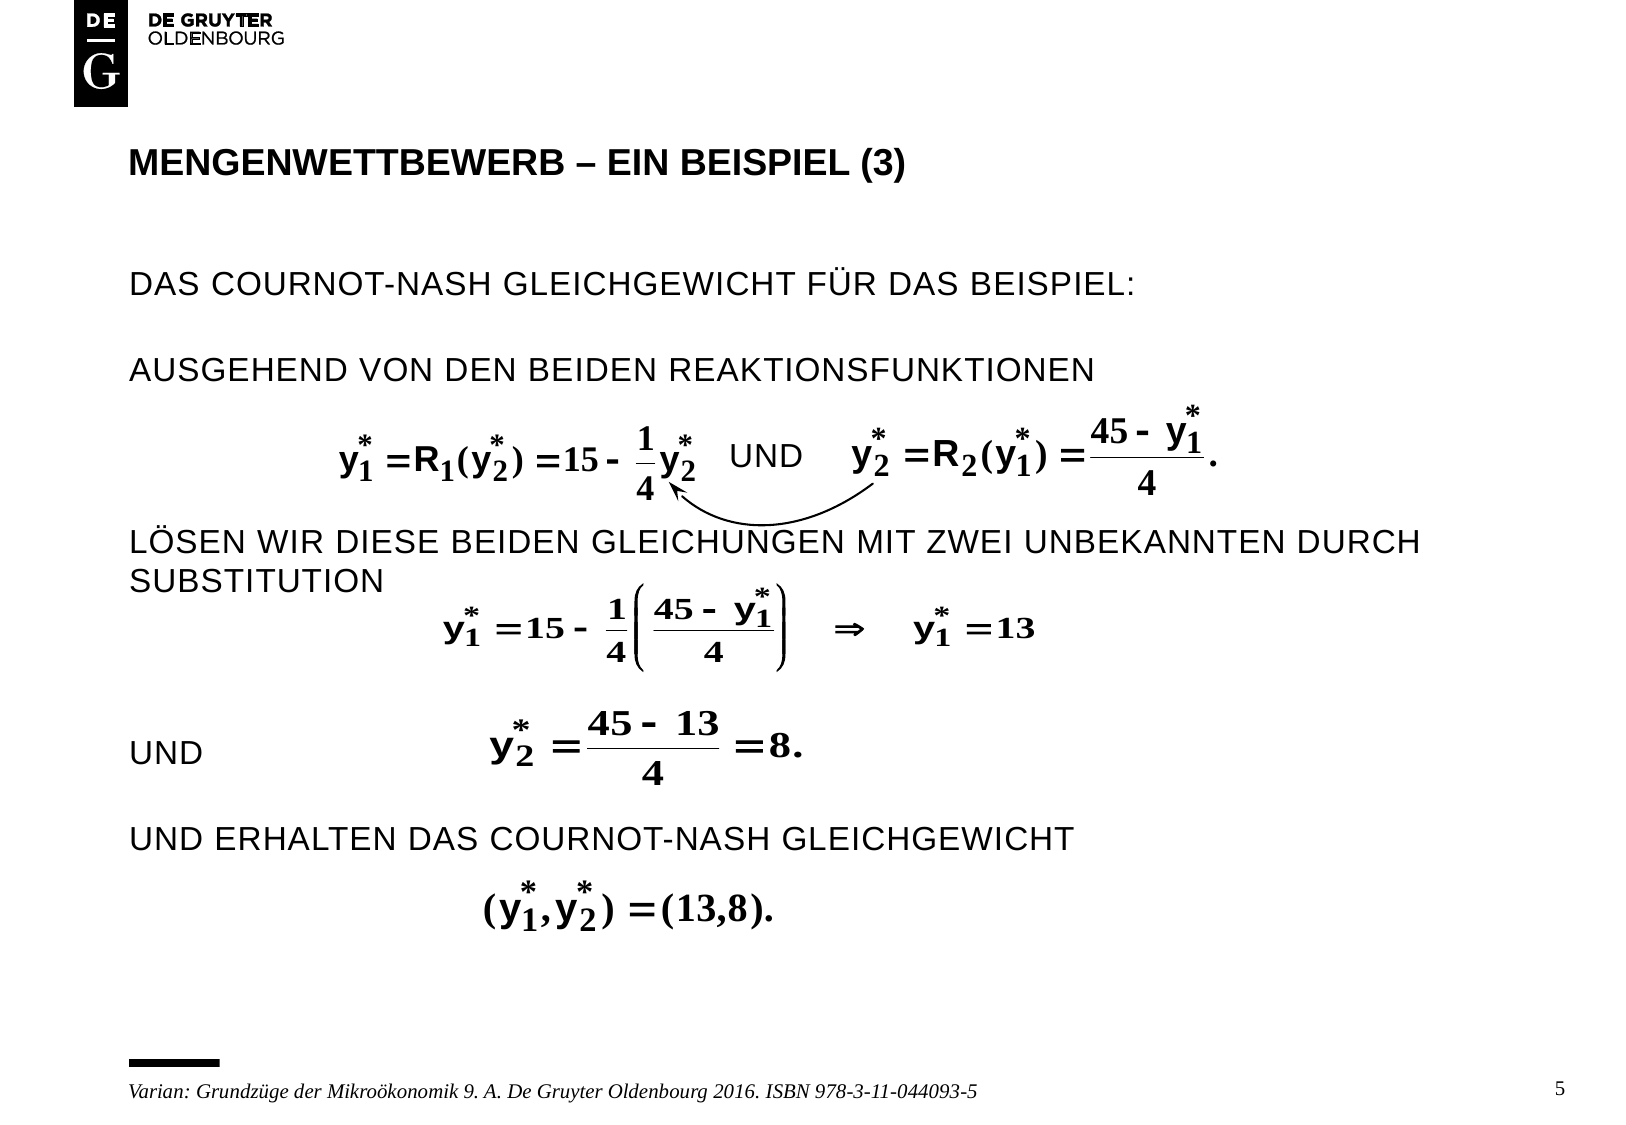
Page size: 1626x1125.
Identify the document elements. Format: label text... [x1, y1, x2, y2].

text_box [690, 384, 851, 526]
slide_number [128, 1077, 1539, 1108]
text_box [487, 703, 805, 788]
title Mengenwettbewerb – ein beispiel (3) [128, 138, 1555, 195]
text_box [849, 397, 1219, 499]
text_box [440, 580, 1036, 680]
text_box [480, 872, 776, 934]
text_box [337, 418, 697, 503]
list Das cournot-nash gleichgewicht für das beispiel: Ausgehend von den beiden reaktionsfunktionen und Lösen wir diese beiden gleichungen mit zwei unbekannten durch substitution Und Und erhalten das cournot-nash gleichgewicht [129, 262, 1556, 1018]
slide_number 5 [1554, 1074, 1614, 1104]
